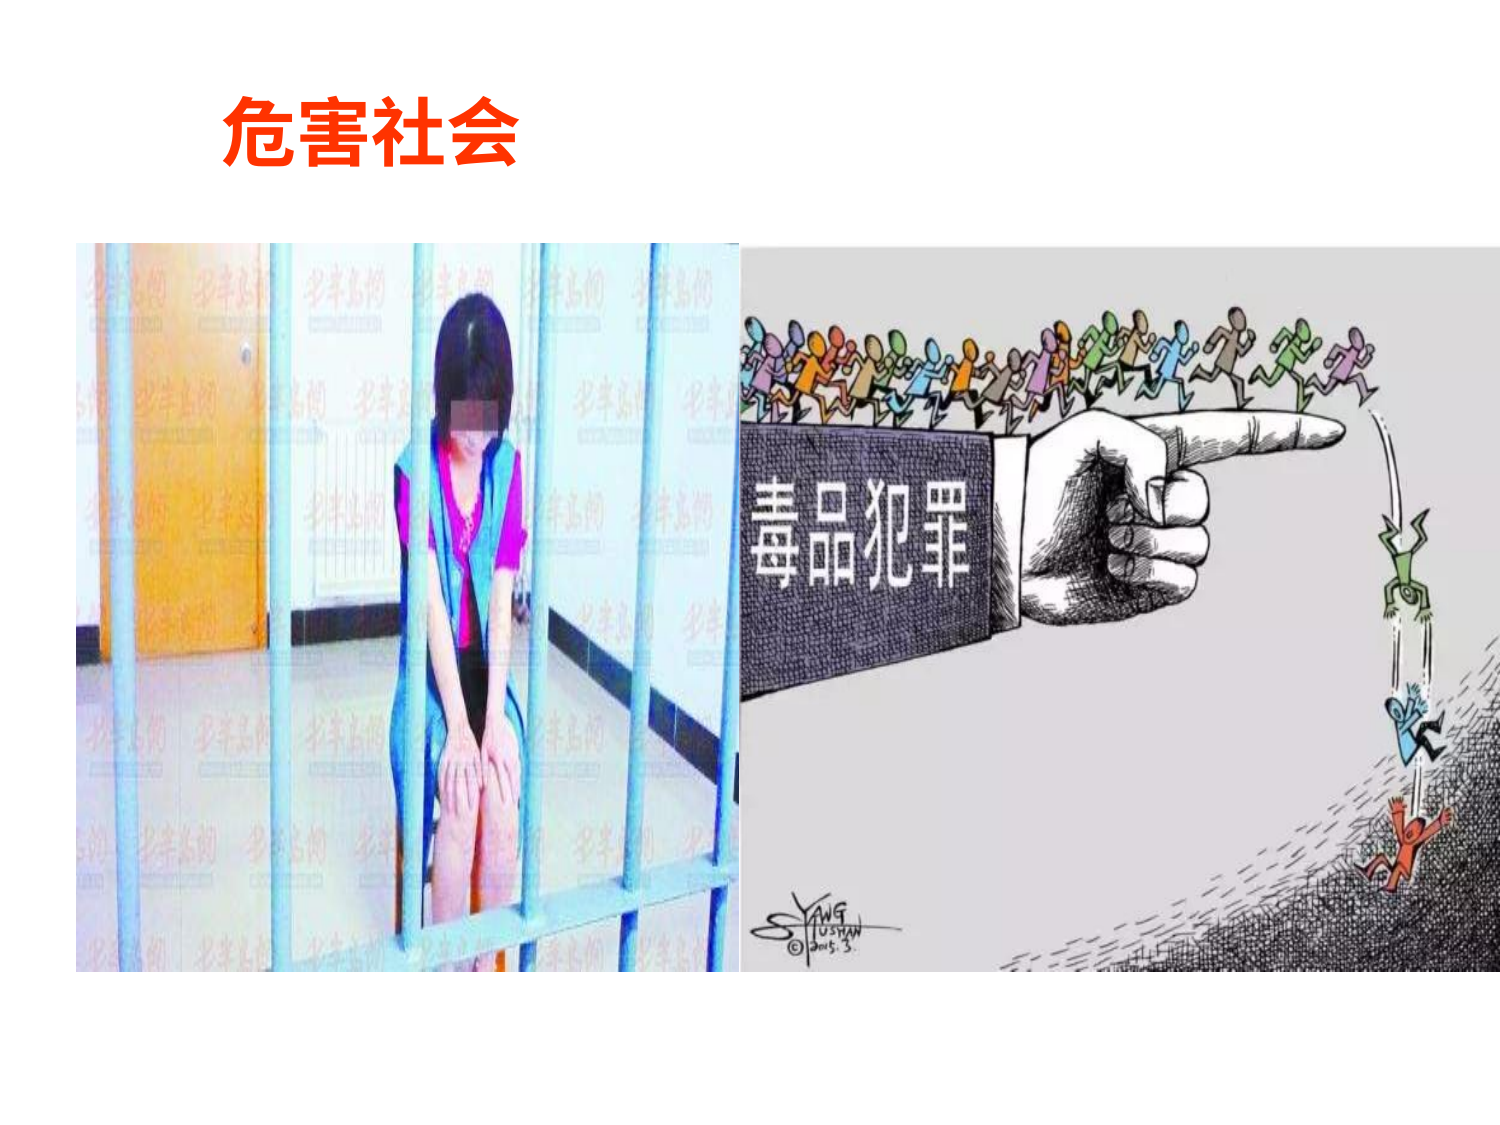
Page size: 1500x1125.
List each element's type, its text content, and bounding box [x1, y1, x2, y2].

picture [76, 243, 739, 972]
text_box 危害社会 [206, 78, 632, 183]
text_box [740, 243, 1500, 972]
